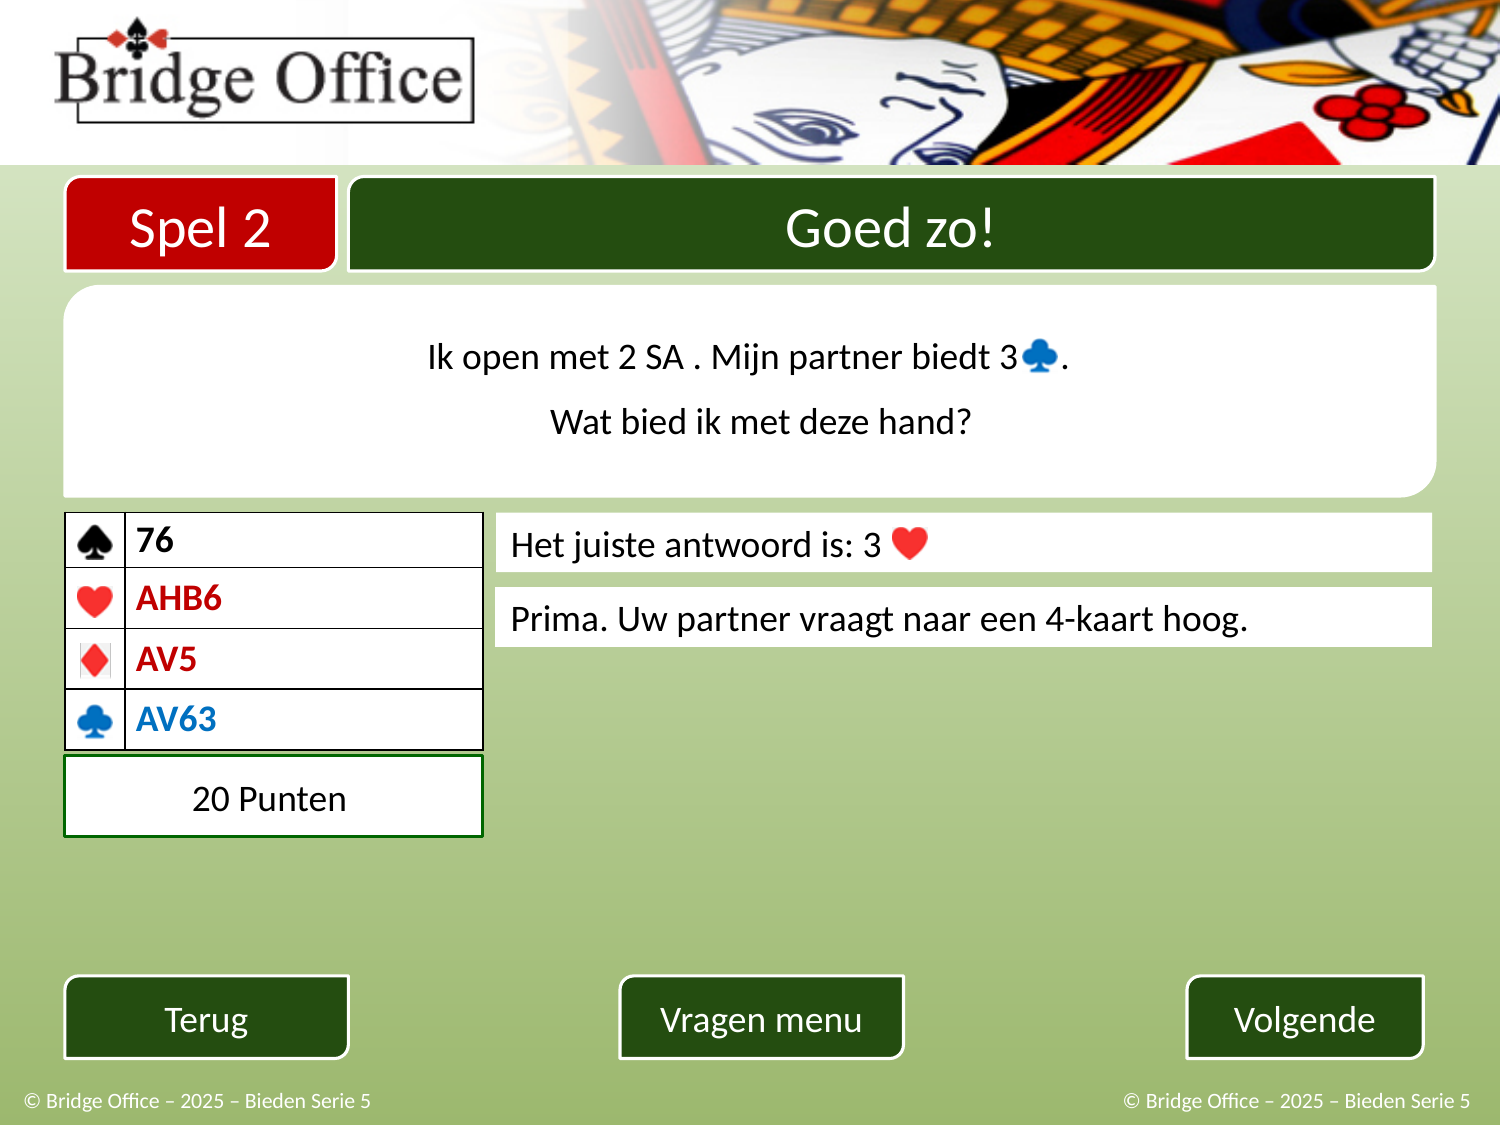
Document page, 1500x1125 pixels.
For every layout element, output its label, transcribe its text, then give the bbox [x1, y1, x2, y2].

text_box [63, 284, 1437, 498]
table_cell AV5 [126, 629, 482, 688]
picture [77, 643, 114, 679]
text_box Het juiste antwoord is: 3 [496, 512, 1433, 573]
text_box Wat bied ik met deze hand? [528, 389, 995, 450]
text_box Spel 2 [63, 179, 339, 273]
text_box Terug [63, 974, 350, 1061]
text_box 20 Punten [63, 754, 484, 838]
table_header 76 [126, 513, 482, 567]
text_box Prima. Uw partner vraagt naar een 4-kaart hoog. [495, 587, 1432, 647]
text_box © Bridge Office – 2025 – Bieden Serie 5 [8, 1079, 393, 1121]
picture [1022, 338, 1059, 374]
picture [892, 527, 928, 560]
text_box Vragen menu [618, 974, 906, 1061]
picture [77, 585, 114, 618]
picture [77, 524, 114, 561]
text_box Volgende [1185, 974, 1425, 1061]
table_cell AHB6 [126, 568, 482, 628]
table_cell [66, 690, 124, 749]
table_cell [66, 568, 124, 628]
text_box Ik open met 2 SA . Mijn partner biedt 3 . [394, 324, 1104, 385]
picture [0, 0, 1500, 166]
table_cell AV63 [126, 690, 482, 749]
text_box Goed zo! [346, 179, 1437, 273]
table_header [66, 513, 124, 567]
text_box © Bridge Office – 2025 – Bieden Serie 5 [1107, 1079, 1500, 1121]
picture [77, 703, 114, 740]
table_cell [66, 629, 124, 688]
